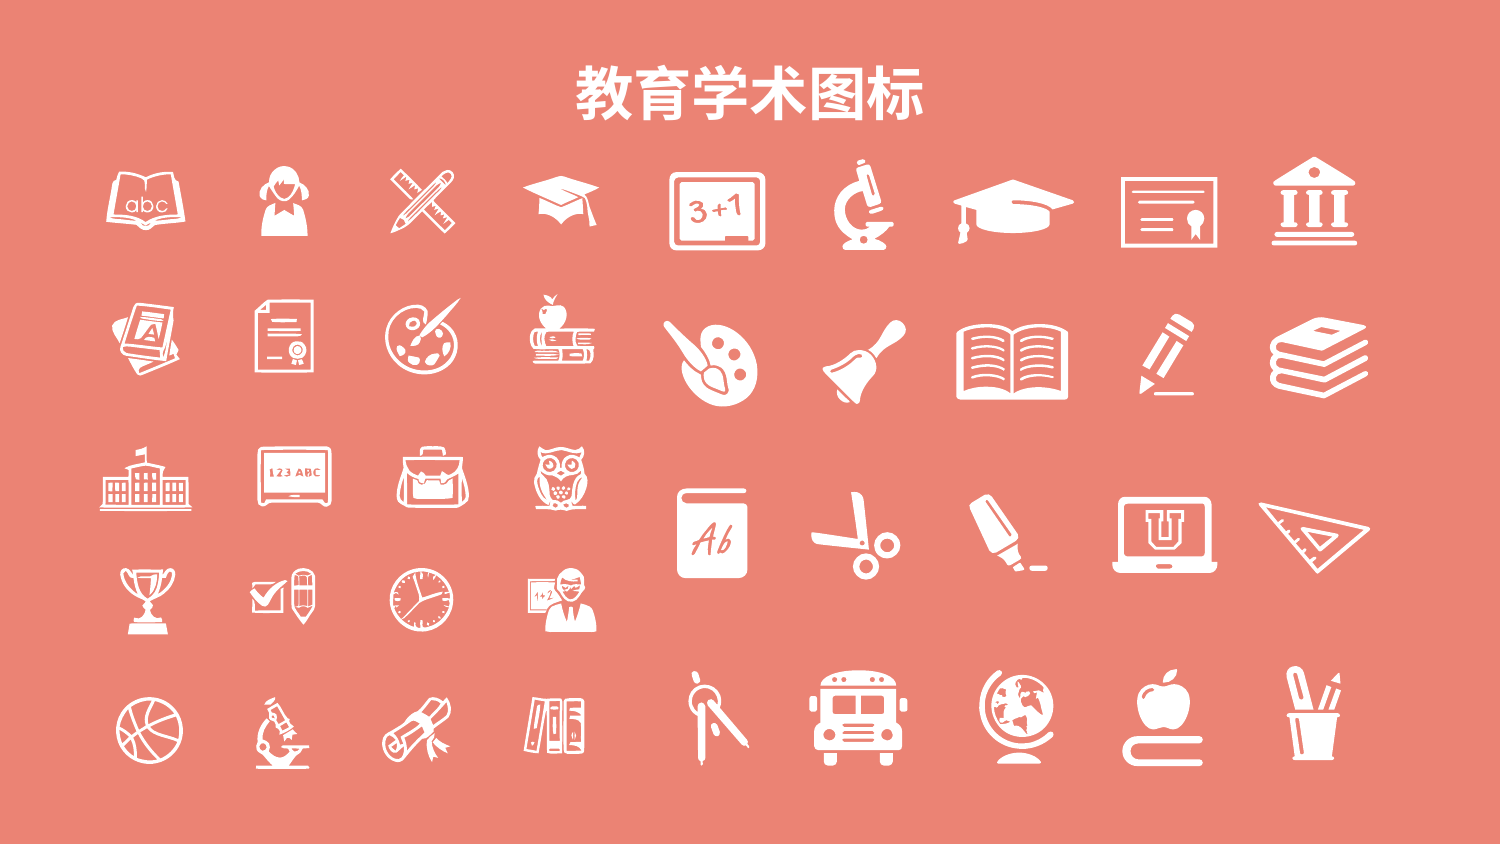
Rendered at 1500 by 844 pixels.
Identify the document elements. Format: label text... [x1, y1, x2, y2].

text_box [1286, 713, 1341, 761]
text_box [1328, 688, 1342, 710]
text_box [261, 202, 308, 236]
text_box [156, 200, 168, 213]
text_box [681, 324, 758, 407]
text_box [1153, 392, 1194, 396]
text_box [390, 168, 456, 234]
text_box [116, 697, 183, 764]
text_box [1020, 364, 1054, 371]
text_box [997, 543, 1022, 566]
text_box [970, 354, 1005, 362]
text_box [385, 297, 461, 375]
text_box [291, 568, 316, 625]
text_box [257, 446, 332, 507]
text_box [120, 568, 176, 635]
text_box [1156, 340, 1184, 379]
text_box [1029, 565, 1048, 571]
text_box [970, 364, 1005, 371]
text_box [879, 753, 893, 766]
text_box [254, 299, 314, 373]
text_box [1170, 313, 1195, 332]
text_box [834, 159, 894, 250]
text_box [1112, 496, 1218, 573]
text_box [106, 171, 186, 231]
text_box [523, 697, 585, 754]
text_box [1165, 323, 1190, 341]
text_box [1012, 562, 1025, 572]
text_box [970, 373, 1005, 381]
text_box [814, 688, 903, 751]
text_box [820, 670, 897, 686]
text_box [809, 696, 818, 712]
text_box [688, 684, 750, 766]
text_box [396, 446, 469, 508]
text_box [1020, 335, 1054, 342]
text_box [125, 200, 138, 213]
text_box [522, 175, 600, 227]
text_box [677, 488, 748, 579]
text_box [99, 446, 193, 508]
text_box [822, 320, 906, 404]
text_box [1020, 354, 1054, 362]
text_box [1162, 669, 1178, 683]
text_box [1121, 177, 1218, 248]
text_box [1137, 684, 1190, 730]
text_box [969, 494, 1019, 553]
text_box [1286, 666, 1314, 710]
text_box [1317, 685, 1332, 710]
text_box [527, 568, 597, 633]
text_box [141, 196, 154, 213]
text_box [1331, 190, 1349, 228]
text_box [811, 491, 869, 550]
text_box [874, 532, 901, 559]
text_box [1142, 332, 1170, 370]
text_box [823, 753, 837, 766]
text_box [112, 302, 180, 376]
text_box [899, 698, 908, 712]
text_box [249, 580, 288, 614]
text_box [259, 166, 309, 202]
text_box [1258, 502, 1371, 574]
text_box [691, 671, 701, 684]
text_box [1306, 190, 1323, 228]
text_box 教育学术图标 [560, 49, 940, 135]
text_box [1271, 240, 1358, 246]
text_box [663, 320, 708, 372]
text_box [956, 324, 1069, 400]
text_box [997, 752, 1041, 764]
text_box [1269, 317, 1368, 399]
text_box [529, 294, 595, 364]
text_box [1273, 156, 1356, 186]
text_box [970, 335, 1005, 342]
text_box [669, 172, 766, 251]
text_box [1122, 736, 1203, 767]
text_box [382, 697, 451, 763]
text_box [534, 446, 588, 511]
text_box [1139, 375, 1155, 394]
text_box [1330, 672, 1341, 684]
text_box [1280, 190, 1298, 228]
text_box [970, 345, 1005, 352]
text_box [389, 568, 454, 632]
text_box [979, 670, 1054, 749]
text_box [255, 697, 310, 769]
text_box [953, 179, 1075, 244]
text_box [1020, 374, 1054, 381]
text_box [1274, 231, 1355, 237]
text_box [852, 553, 880, 580]
text_box [1020, 345, 1054, 352]
